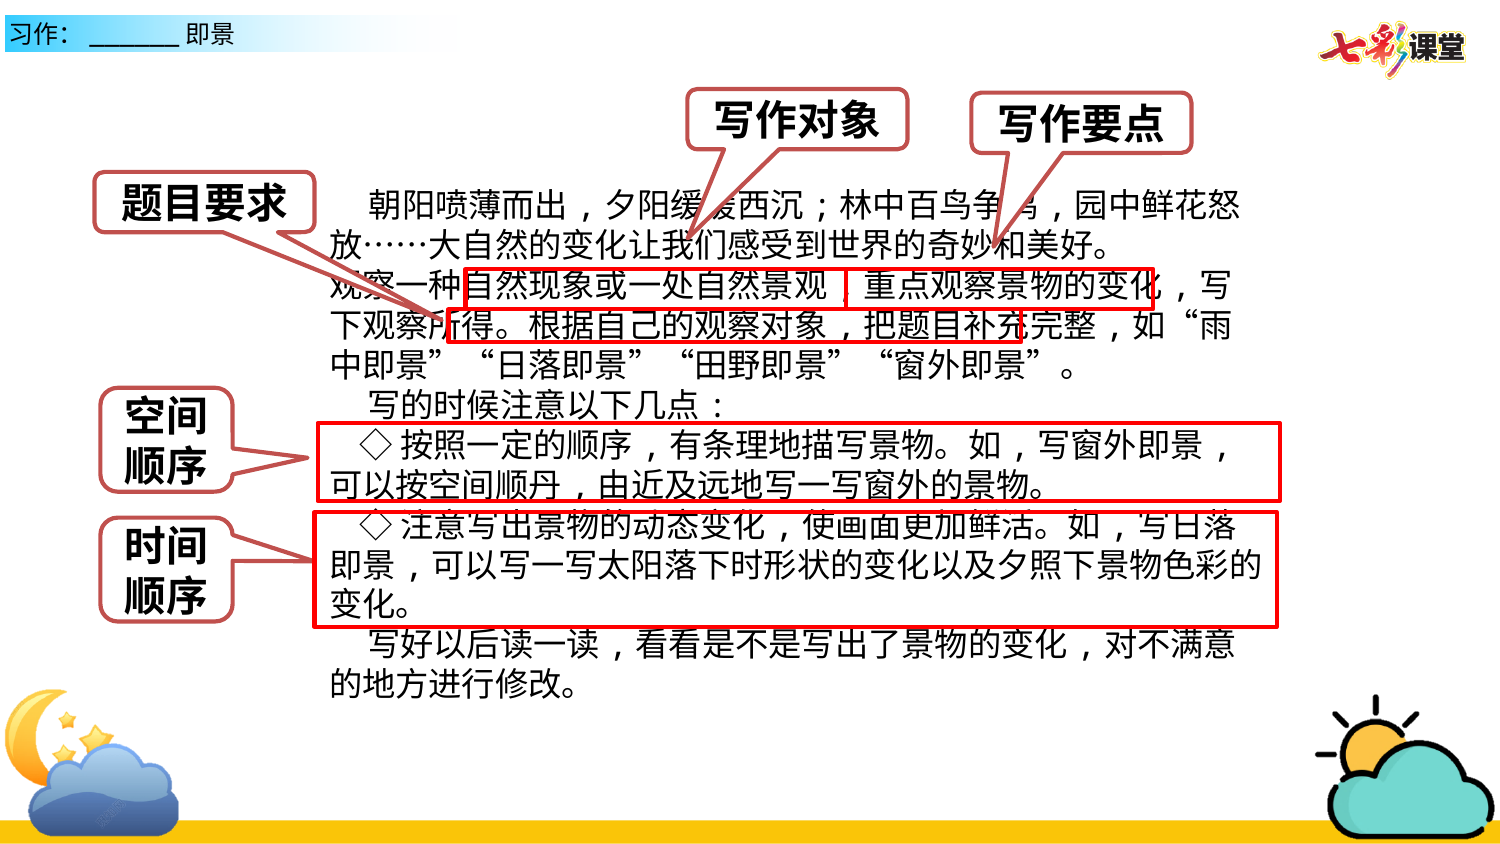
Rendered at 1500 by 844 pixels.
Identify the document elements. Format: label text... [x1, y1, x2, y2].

text_box 空间顺序 [98, 385, 310, 494]
picture [1278, 640, 1500, 844]
text_box 题目要求 [92, 169, 444, 323]
picture [0, 686, 185, 844]
text_box [844, 267, 1155, 311]
text_box [312, 510, 1279, 629]
text_box 写作对象 [685, 86, 910, 241]
text_box [316, 421, 1282, 503]
picture [1316, 20, 1468, 80]
text_box [446, 307, 1023, 344]
text_box 时间顺序 [98, 515, 312, 624]
text_box 写作要点 [969, 90, 1194, 249]
text_box 朝阳喷薄而出,夕阳缓缓西沉;林中百鸟争鸣,园中鲜花怒放……大自然的变化让我们感受到世界的奇妙和美好。 观察一种自然现象或一处自然景观,重点观察景物的变化,写下观察所得。根据自己的观察对象,把题目补充完整,如“雨中即景”“日落即景”“田野即景”“窗外即景”。 写的时候注意以下几点: ◇按照一定的顺序,有条理地描写景物。如,写窗外即景,可以按空间顺丹,由近及远地写一写窗外的景物。 ◇注意写出景物的动态变化,使画面更加鲜活。如,写日落即景,可以写一写太阳落下时形状的变化以及夕照下景物色彩的变化。 写好以后读一读,看看是不是写出了景物的变化,对不满意的地方进行修改。 [314, 177, 1280, 711]
text_box [463, 267, 844, 307]
